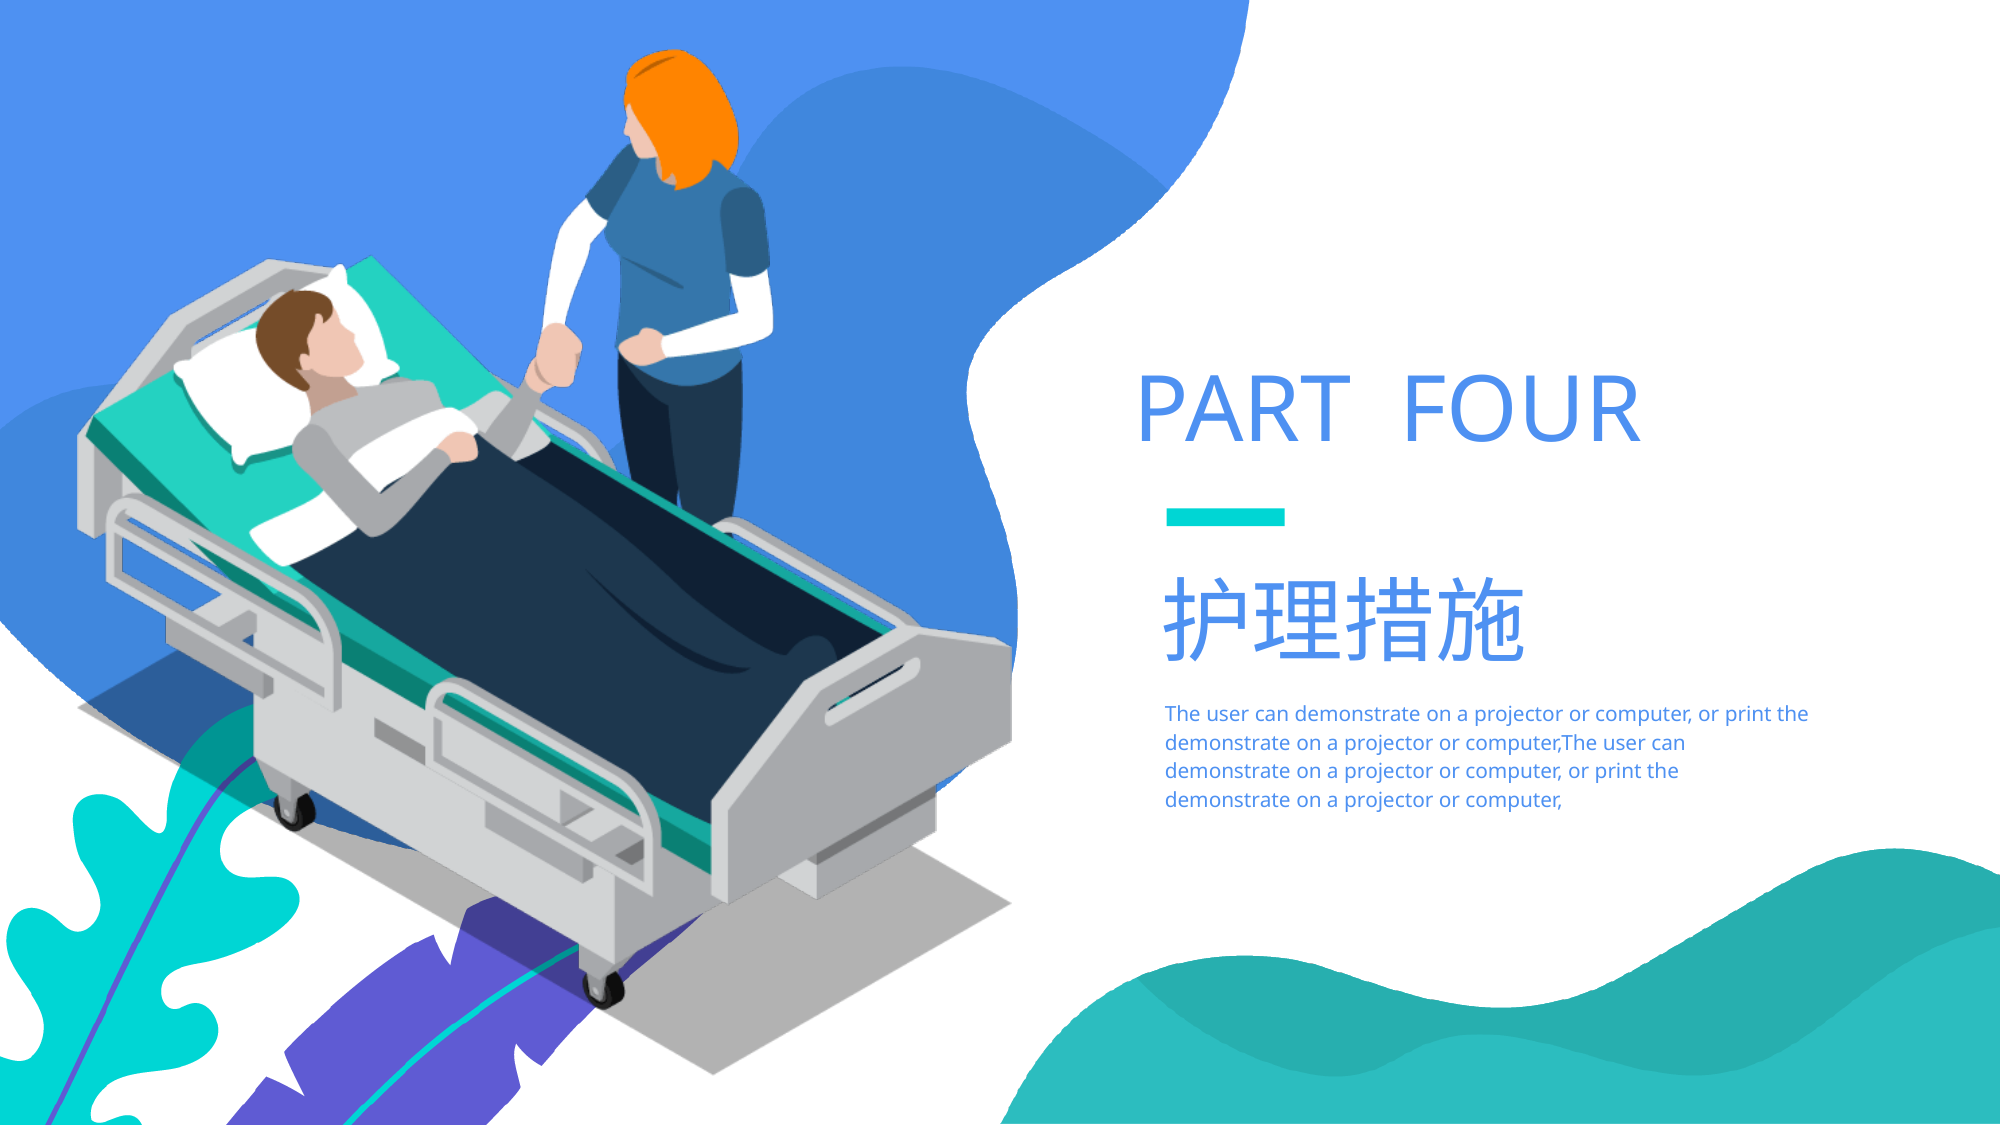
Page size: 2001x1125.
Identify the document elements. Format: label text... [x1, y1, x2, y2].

picture [0, 0, 2000, 1125]
text_box PART FOUR [1250, 341, 1682, 467]
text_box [1143, 508, 1825, 817]
